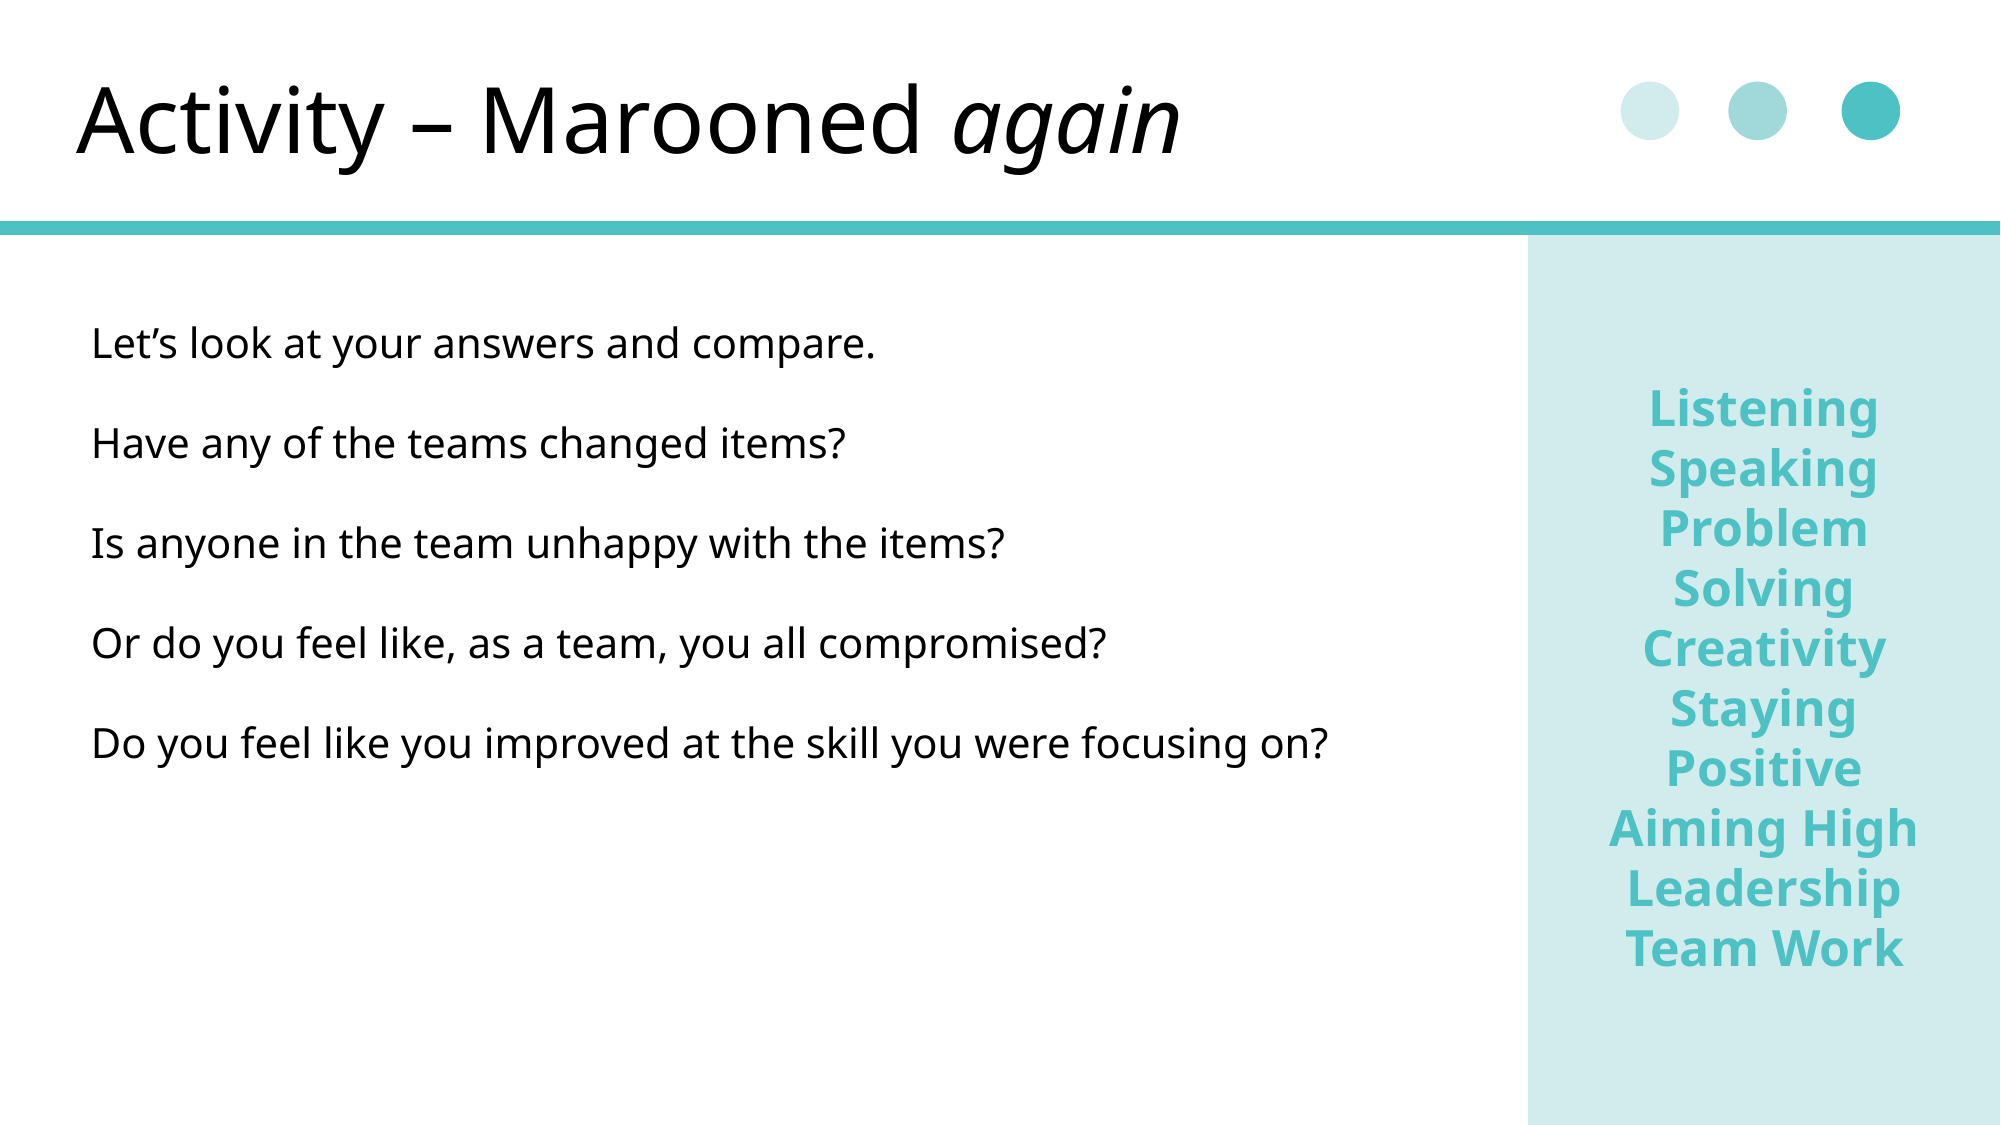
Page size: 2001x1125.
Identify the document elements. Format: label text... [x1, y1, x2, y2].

text_box [1841, 81, 1901, 141]
text_box Let’s look at your answers and compare. Have any of the teams changed items? Is anyone in the team unhappy with the items? Or do you feel like, as a team, you all compromised? Do you feel like you improved at the skill you were focusing on? [76, 308, 1495, 874]
text_box Activity – Marooned again [61, 67, 1215, 221]
text_box Activity – Marooned again [61, 235, 1215, 955]
text_box [1728, 81, 1787, 141]
text_box [1620, 81, 1680, 141]
text_box [1528, 235, 2000, 1125]
text_box [0, 221, 2000, 235]
text_box Listening Speaking Problem Solving Creativity Staying Positive Aiming High Leadership Team Work [1589, 368, 1940, 984]
